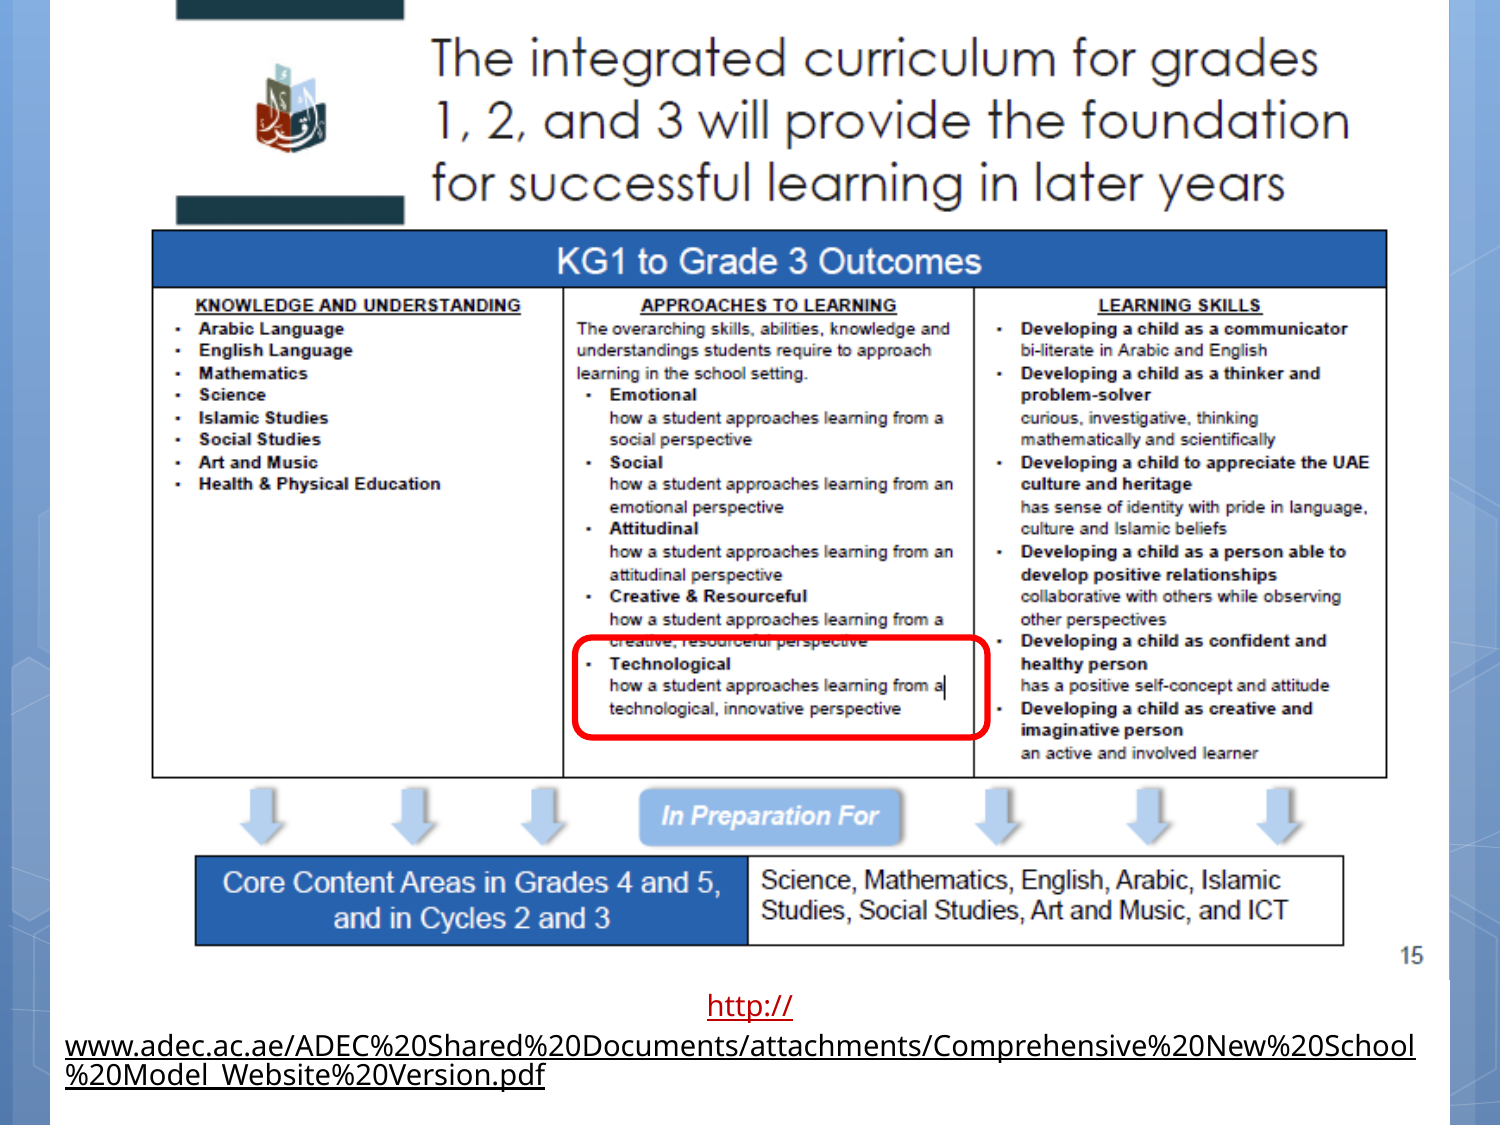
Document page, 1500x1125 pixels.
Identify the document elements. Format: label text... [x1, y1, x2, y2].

picture [49, 0, 1451, 980]
text_box http://www.adec.ac.ae/ADEC%20Shared%20Documents/attachments/Comprehensive%20New%20School%20Model_Website%20Version.pdf [50, 988, 1450, 1125]
